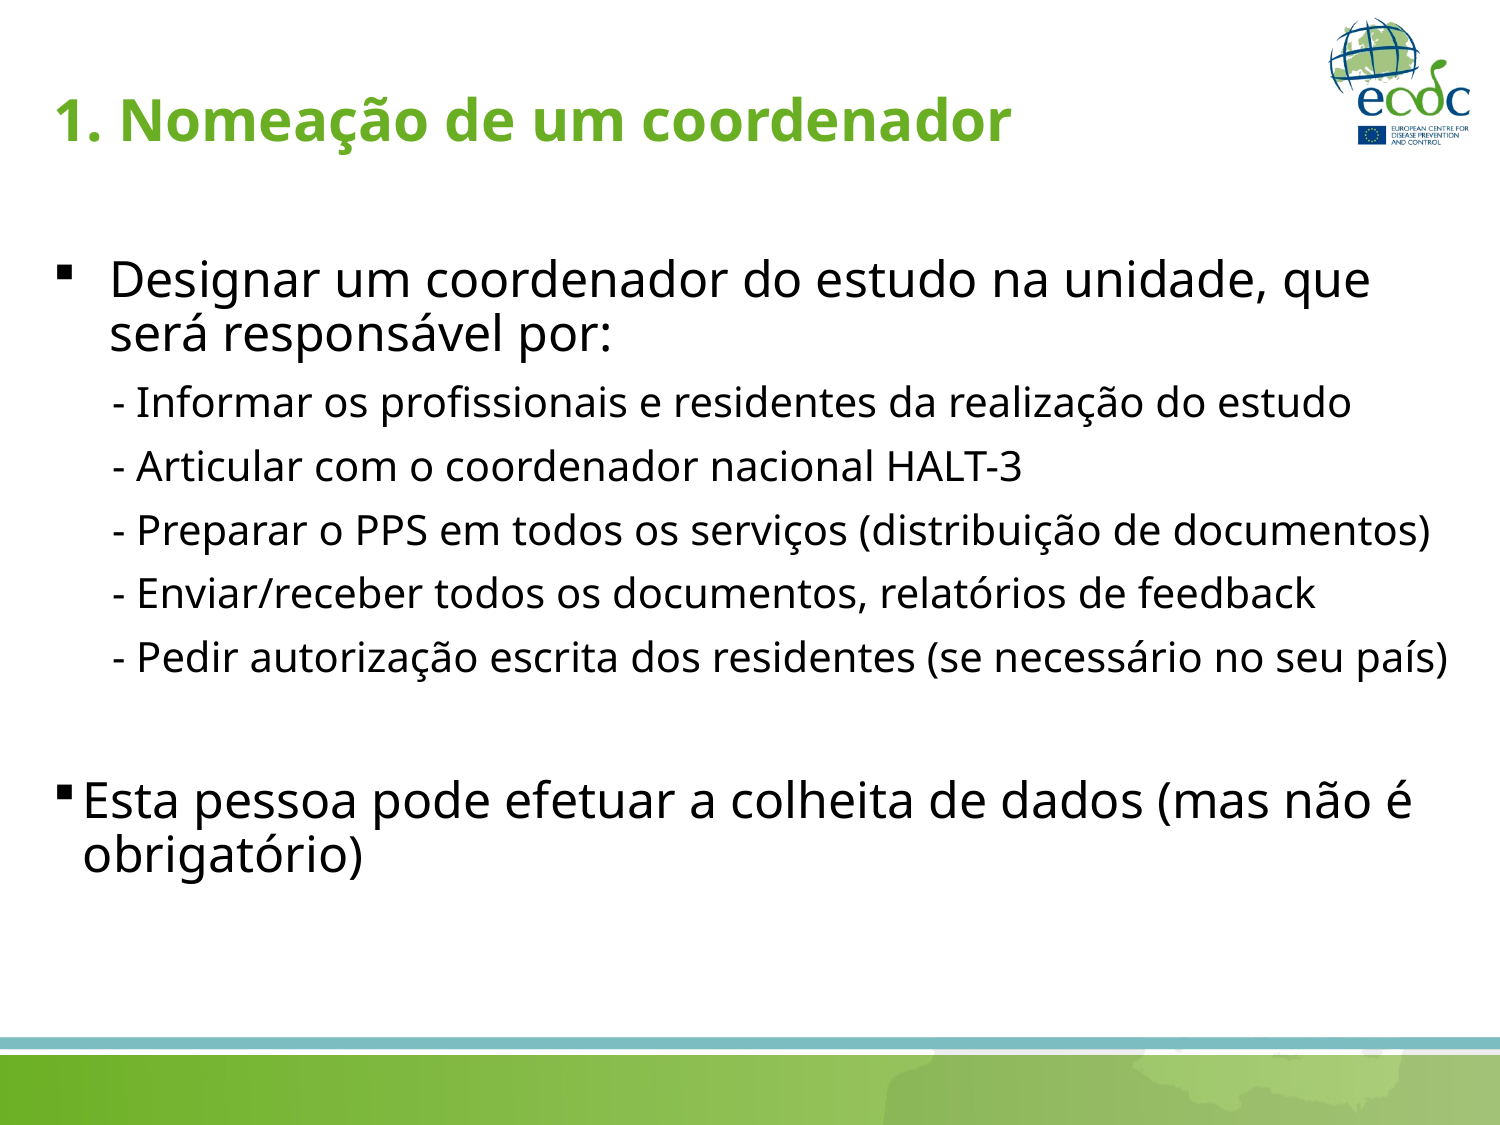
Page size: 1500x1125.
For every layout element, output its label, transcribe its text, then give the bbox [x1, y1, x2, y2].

list Designar um coordenador do estudo na unidade, que será responsável por: - Informar os profissionais e residentes da realização do estudo - Articular com o coordenador nacional HALT-3 - Preparar o PPS em todos os serviços (distribuição de documentos) - Enviar/receber todos os documentos, relatórios de feedback - Pedir autorização escrita dos residentes (se necessário no seu país) Esta pessoa pode efetuar a colheita de dados (mas não é obrigatório) [53, 254, 1452, 1024]
picture [0, 1037, 1500, 1125]
picture [1328, 17, 1473, 148]
title 1. Nomeação de um coordenador [53, 90, 1404, 226]
